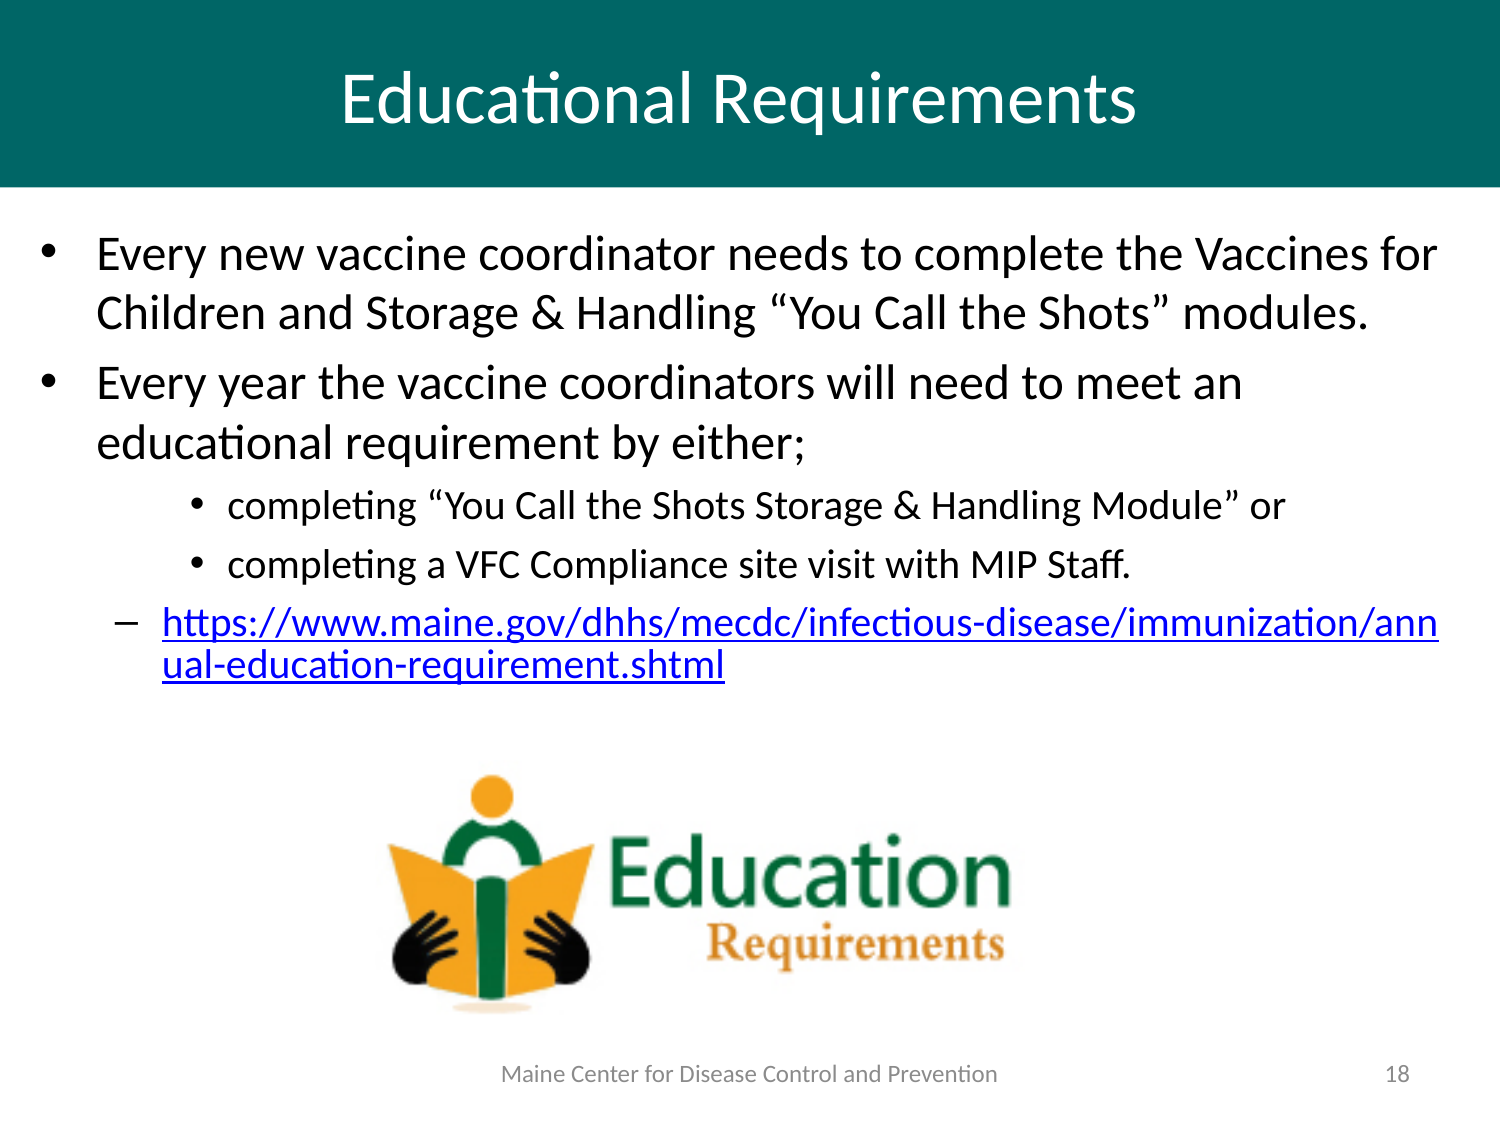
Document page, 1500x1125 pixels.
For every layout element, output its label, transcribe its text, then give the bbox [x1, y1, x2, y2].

list Every new vaccine coordinator needs to complete the Vaccines for Children and Storage & Handling “You Call the Shots” modules. Every year the vaccine coordinators will need to meet an educational requirement by either; completing “You Call the Shots Storage & Handling Module” or completing a VFC Compliance site visit with MIP Staff. https://www.maine.gov/dhhs/mecdc/infectious-disease/immunization/annual-education-requirement.shtml [24, 212, 1475, 1025]
footer Maine Center for Disease Control and Prevention [450, 1042, 1050, 1103]
slide_number 18 [1074, 1042, 1425, 1103]
title Educational Requirements [0, 0, 1500, 188]
picture [374, 760, 1026, 1025]
